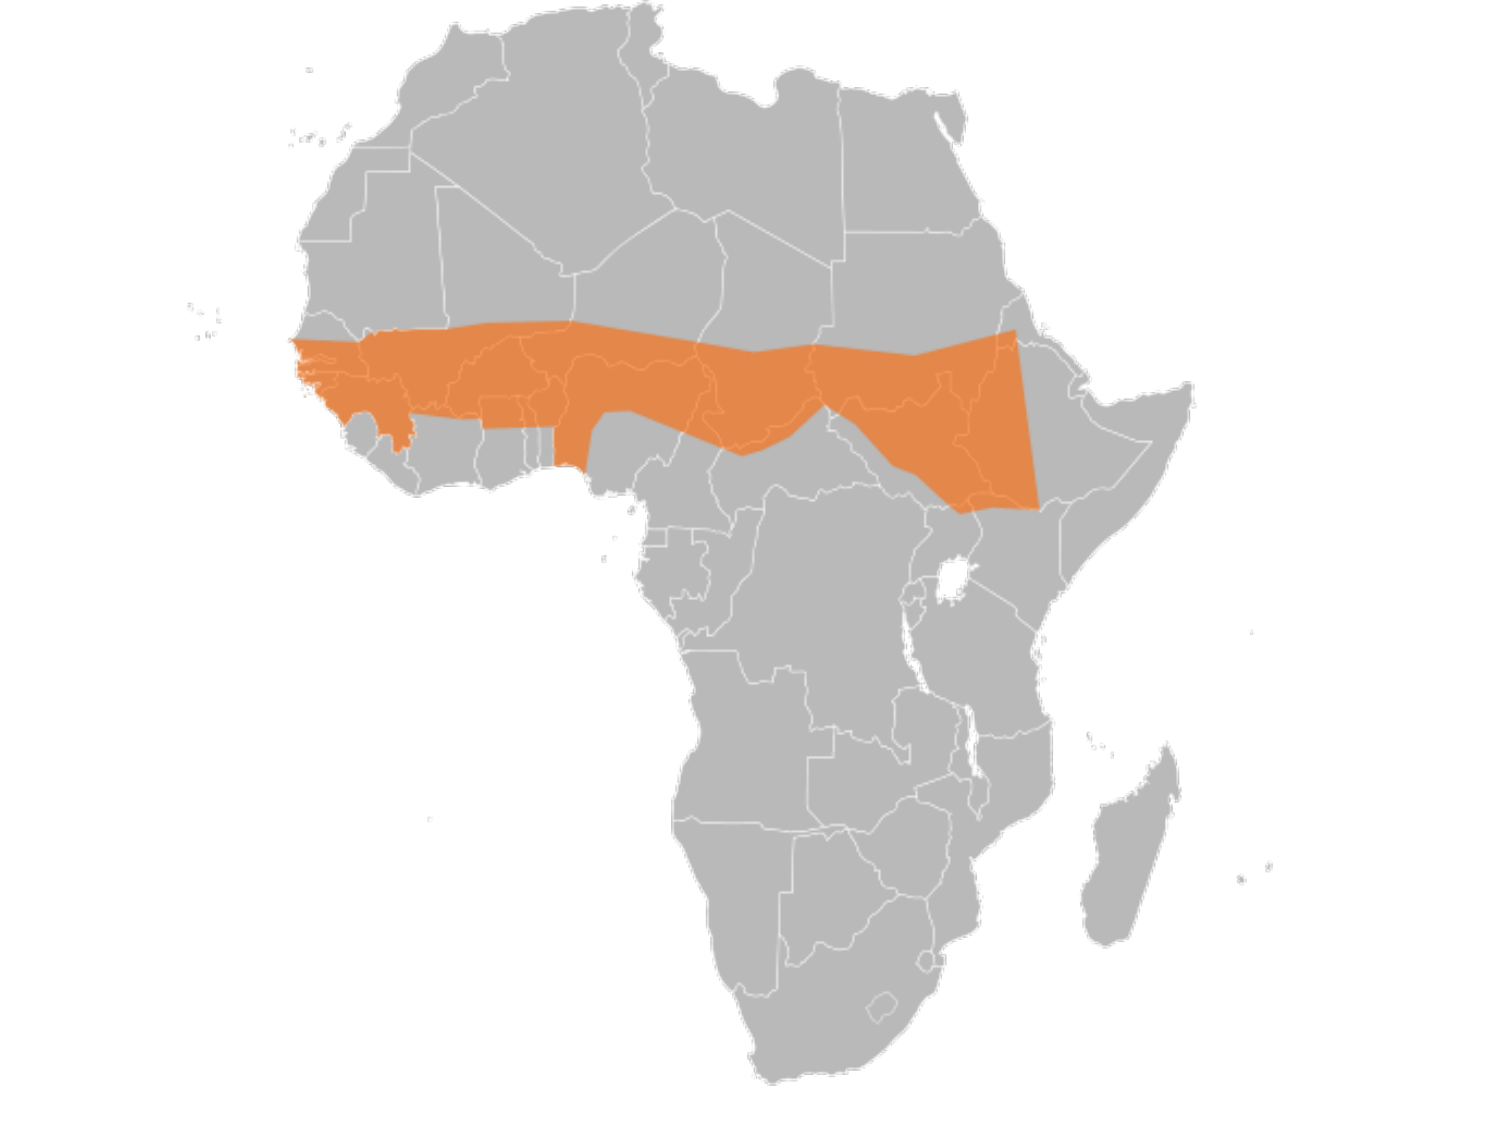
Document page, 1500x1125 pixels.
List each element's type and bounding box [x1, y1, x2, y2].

picture [187, 0, 1276, 1088]
